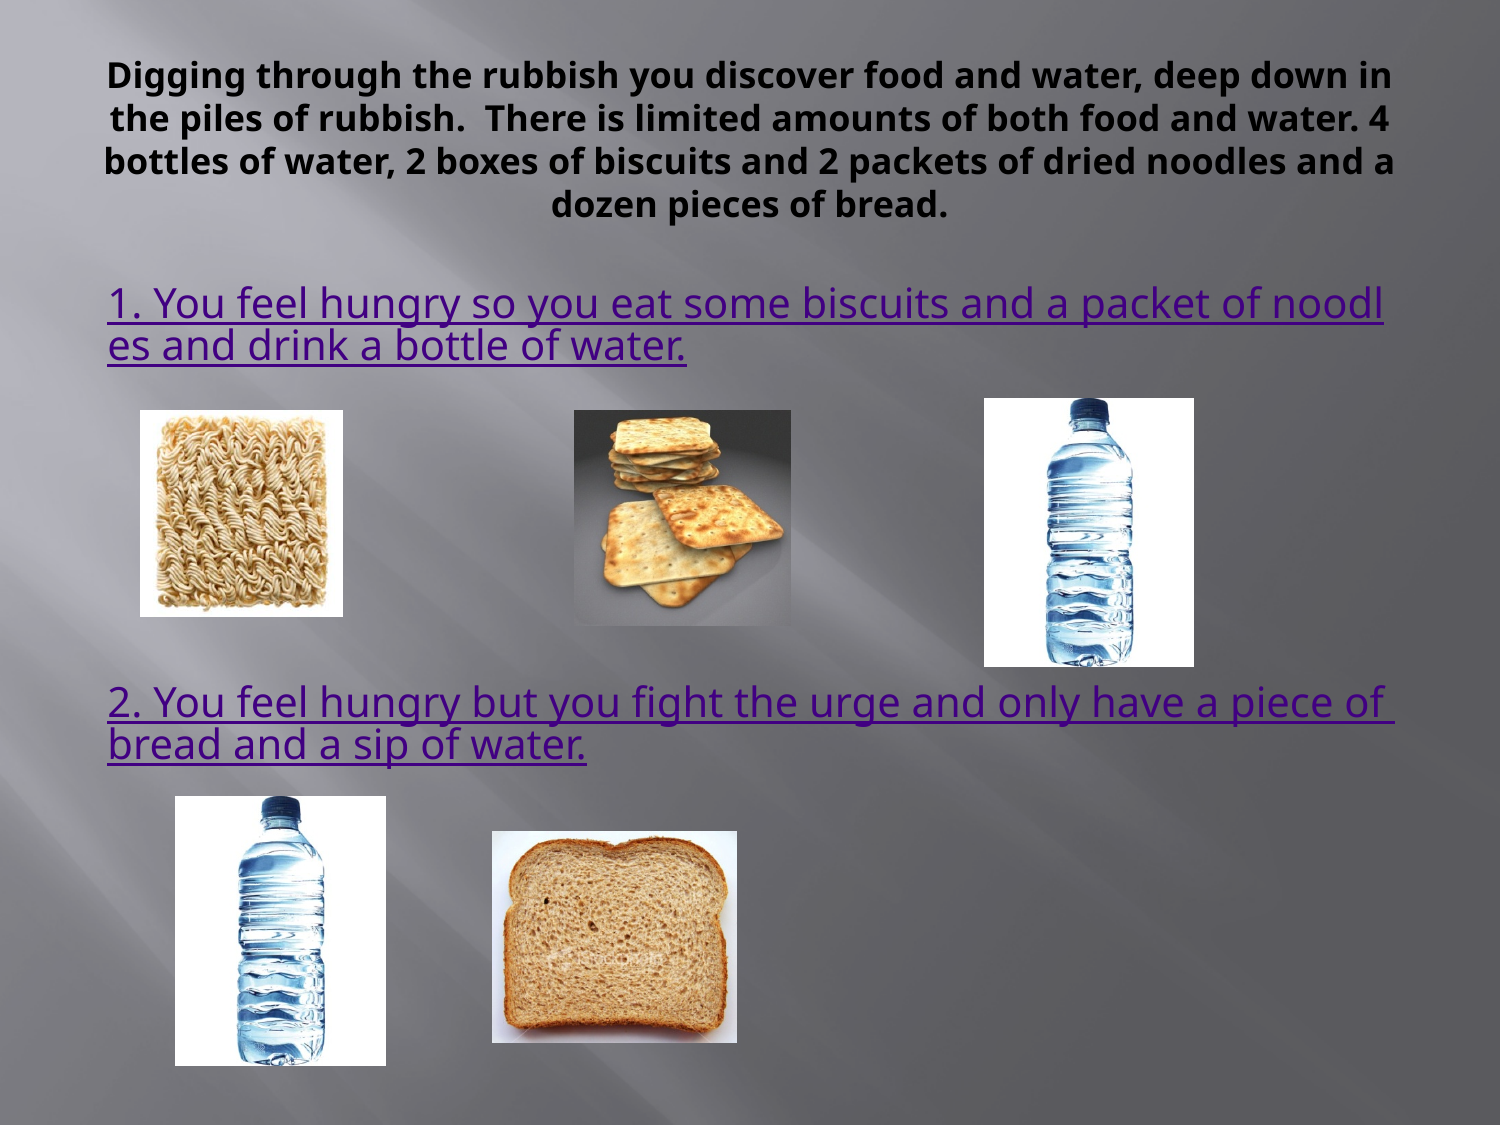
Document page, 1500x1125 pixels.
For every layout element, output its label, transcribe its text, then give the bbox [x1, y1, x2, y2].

picture [984, 398, 1195, 667]
picture [491, 831, 737, 1044]
title Digging through the rubbish you discover food and water, deep down in the piles of rubbish. There is limited amounts of both food and water. 4 bottles of water, 2 boxes of biscuits and 2 packets of dried noodles and a dozen pieces of bread. [75, 45, 1425, 233]
picture [573, 409, 791, 627]
list 1. You feel hungry so you eat some biscuits and a packet of noodles and drink a bottle of water. 2. You feel hungry but you fight the urge and only have a piece of bread and a sip of water. [70, 269, 1421, 1042]
picture [140, 409, 343, 617]
picture [175, 796, 386, 1066]
